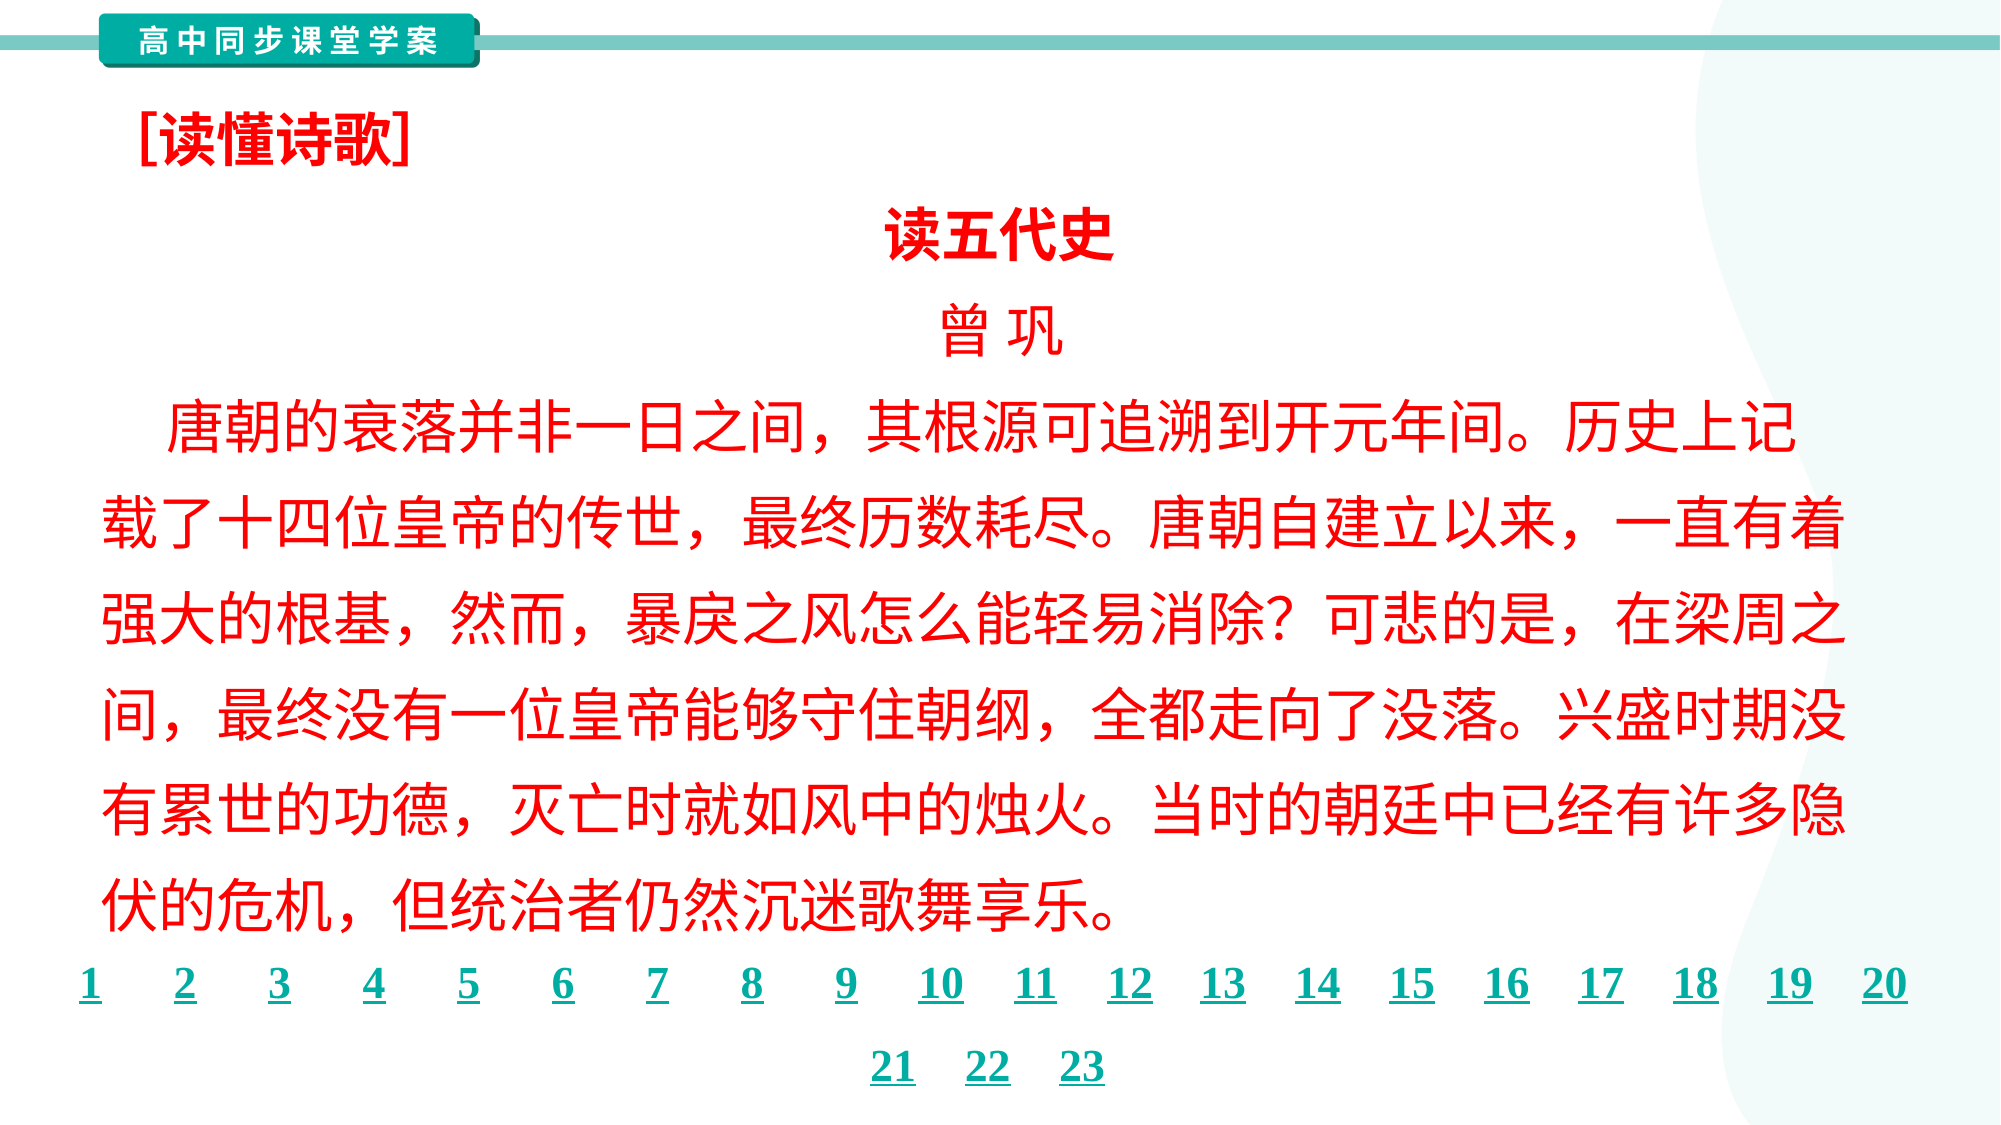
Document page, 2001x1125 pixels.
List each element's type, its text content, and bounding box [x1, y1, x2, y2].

picture [0, 0, 2000, 1125]
text_box ［读懂诗歌］ 读五代史 曾 巩 唐朝的衰落并非一日之间，其根源可追溯到开元年间。历史上记 载了十四位皇帝的传世，最终历数耗尽。唐朝自建立以来，一直有着 强大的根基，然而，暴戾之风怎么能轻易消除？可悲的是，在梁周之 间，最终没有一位皇帝能够守住朝纲，全都走向了没落。兴盛时期没 有累世的功德，灭亡时就如风中的烛火。当时的朝廷中已经有许多隐 伏的危机，但统治者仍然沉迷歌舞享乐。 [100, 76, 1899, 940]
